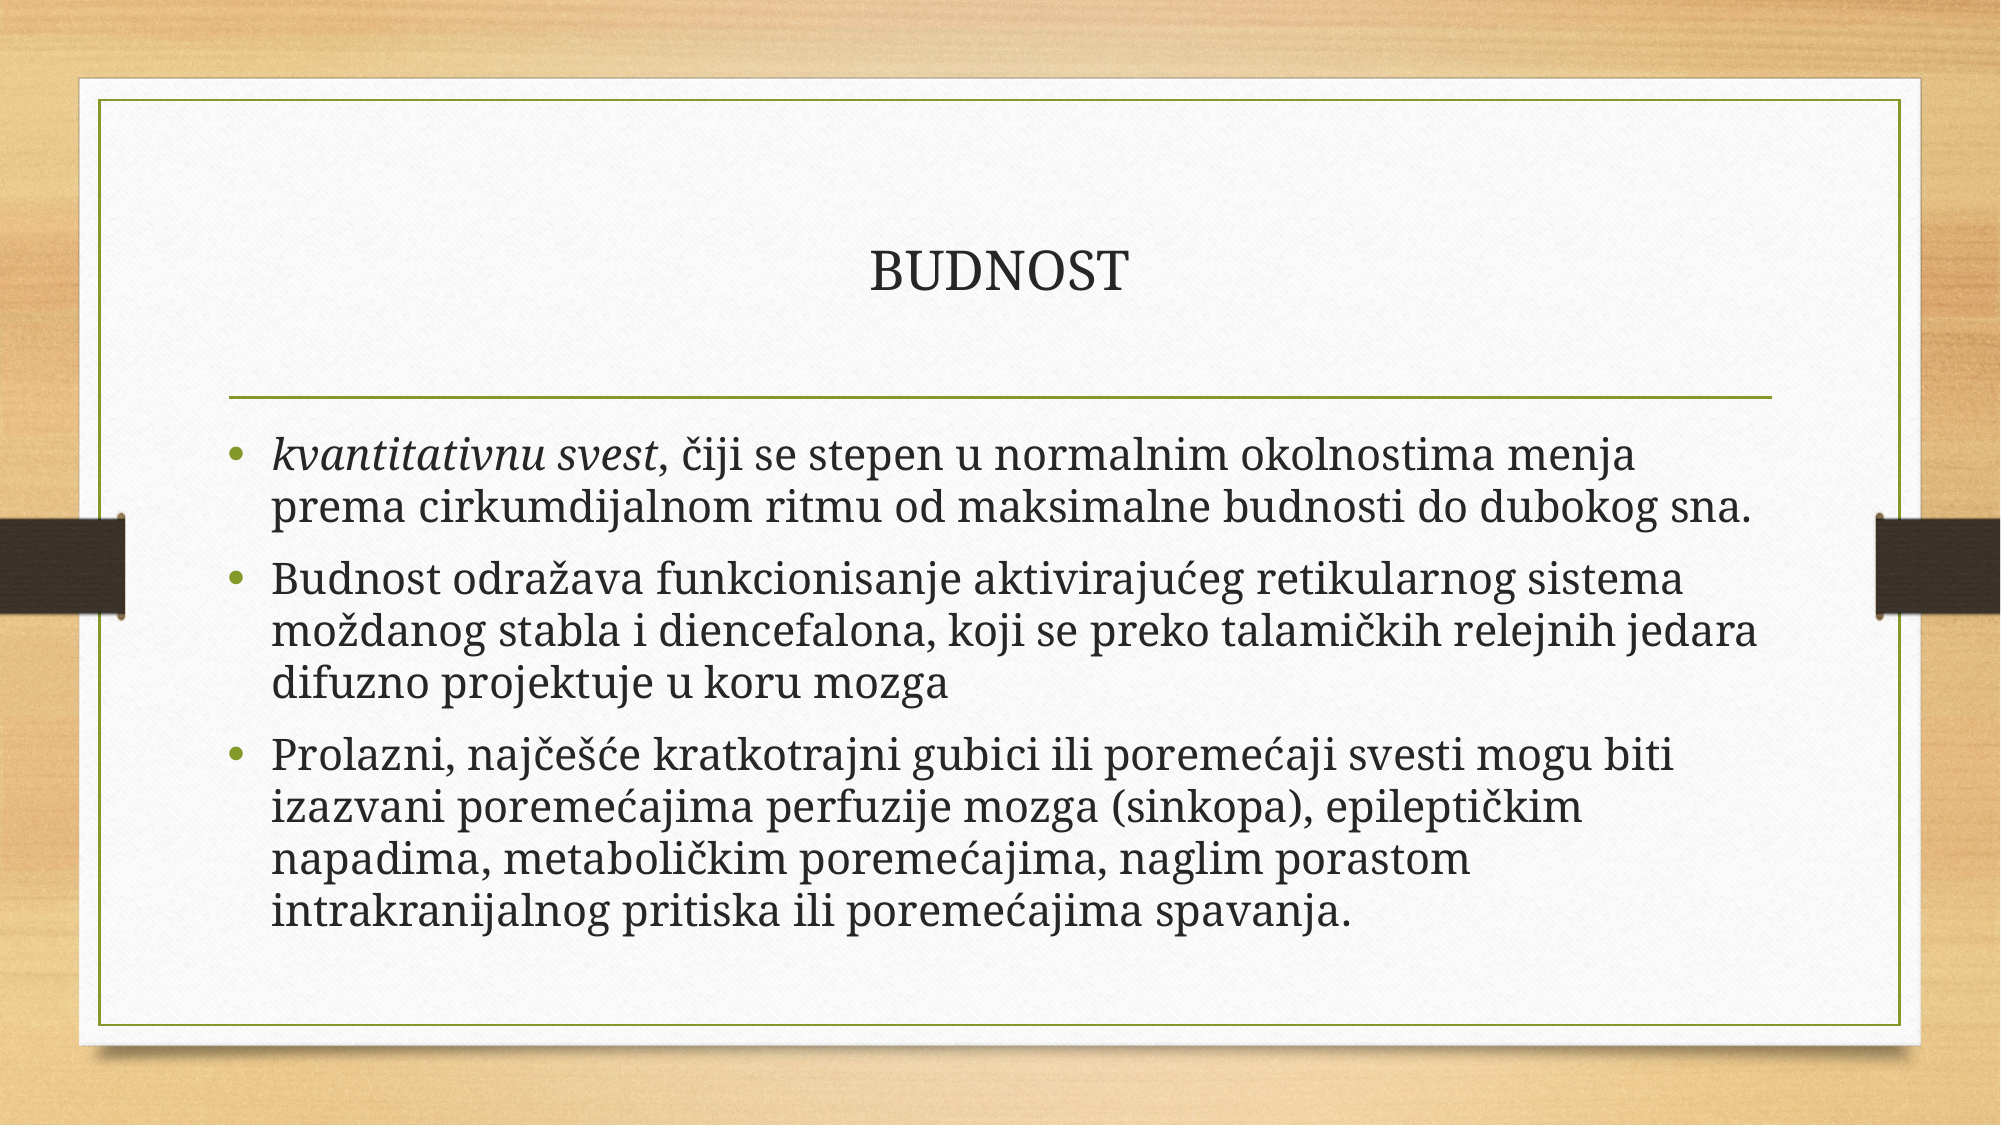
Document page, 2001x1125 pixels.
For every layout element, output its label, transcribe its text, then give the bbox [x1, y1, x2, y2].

title BUDNOST [212, 161, 1788, 375]
picture [0, 0, 2001, 1125]
list kvantitativnu svest, čiji se stepen u normalnim okolnostima menja prema cirkumdijalnom ritmu od maksimalne budnosti do dubokog sna. Budnost odražava funkcionisanje aktivirajućeg retikularnog sistema moždanog stabla i diencefalona, koji se preko talamičkih relejnih jedara difuzno projektuje u koru mozga Prolazni, najčešće kratkotrajni gubici ili poremećaji svesti mogu biti izazvani poremećajima perfuzije mozga (sinkopa), epileptičkim napadima, metaboličkim poremećajima, naglim porastom intrakranijalnog pritiska ili poremećajima spavanja. [212, 419, 1788, 964]
